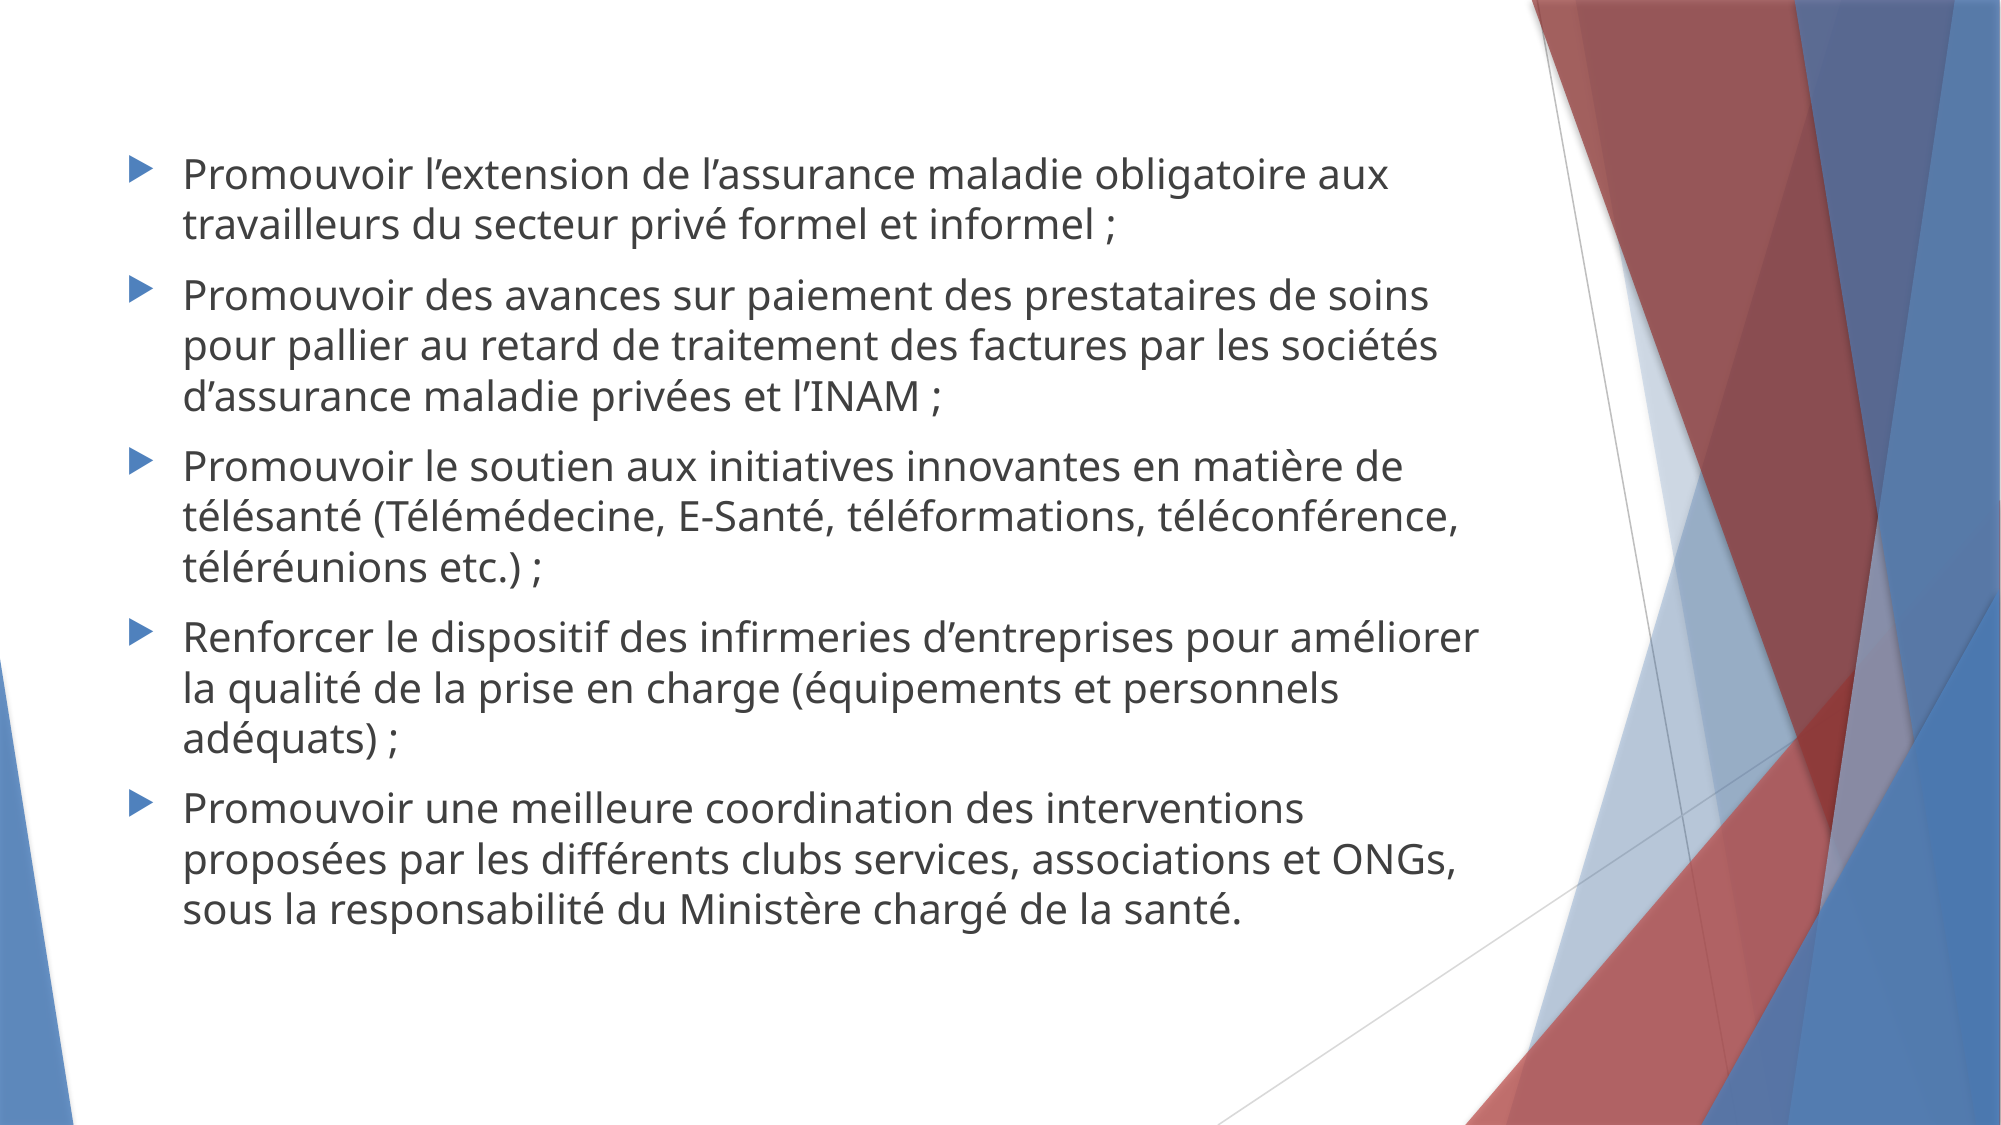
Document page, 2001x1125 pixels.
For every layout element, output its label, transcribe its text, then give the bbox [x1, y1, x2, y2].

list Promouvoir l’extension de l’assurance maladie obligatoire aux travailleurs du secteur privé formel et informel ; Promouvoir des avances sur paiement des prestataires de soins pour pallier au retard de traitement des factures par les sociétés d’assurance maladie privées et l’INAM ; Promouvoir le soutien aux initiatives innovantes en matière de télésanté (Télémédecine, E-Santé, téléformations, téléconférence, téléréunions etc.) ; Renforcer le dispositif des infirmeries d’entreprises pour améliorer la qualité de la prise en charge (équipements et personnels adéquats) ; Promouvoir une meilleure coordination des interventions proposées par les différents clubs services, associations et ONGs, sous la responsabilité du Ministère chargé de la santé. [111, 140, 1522, 992]
